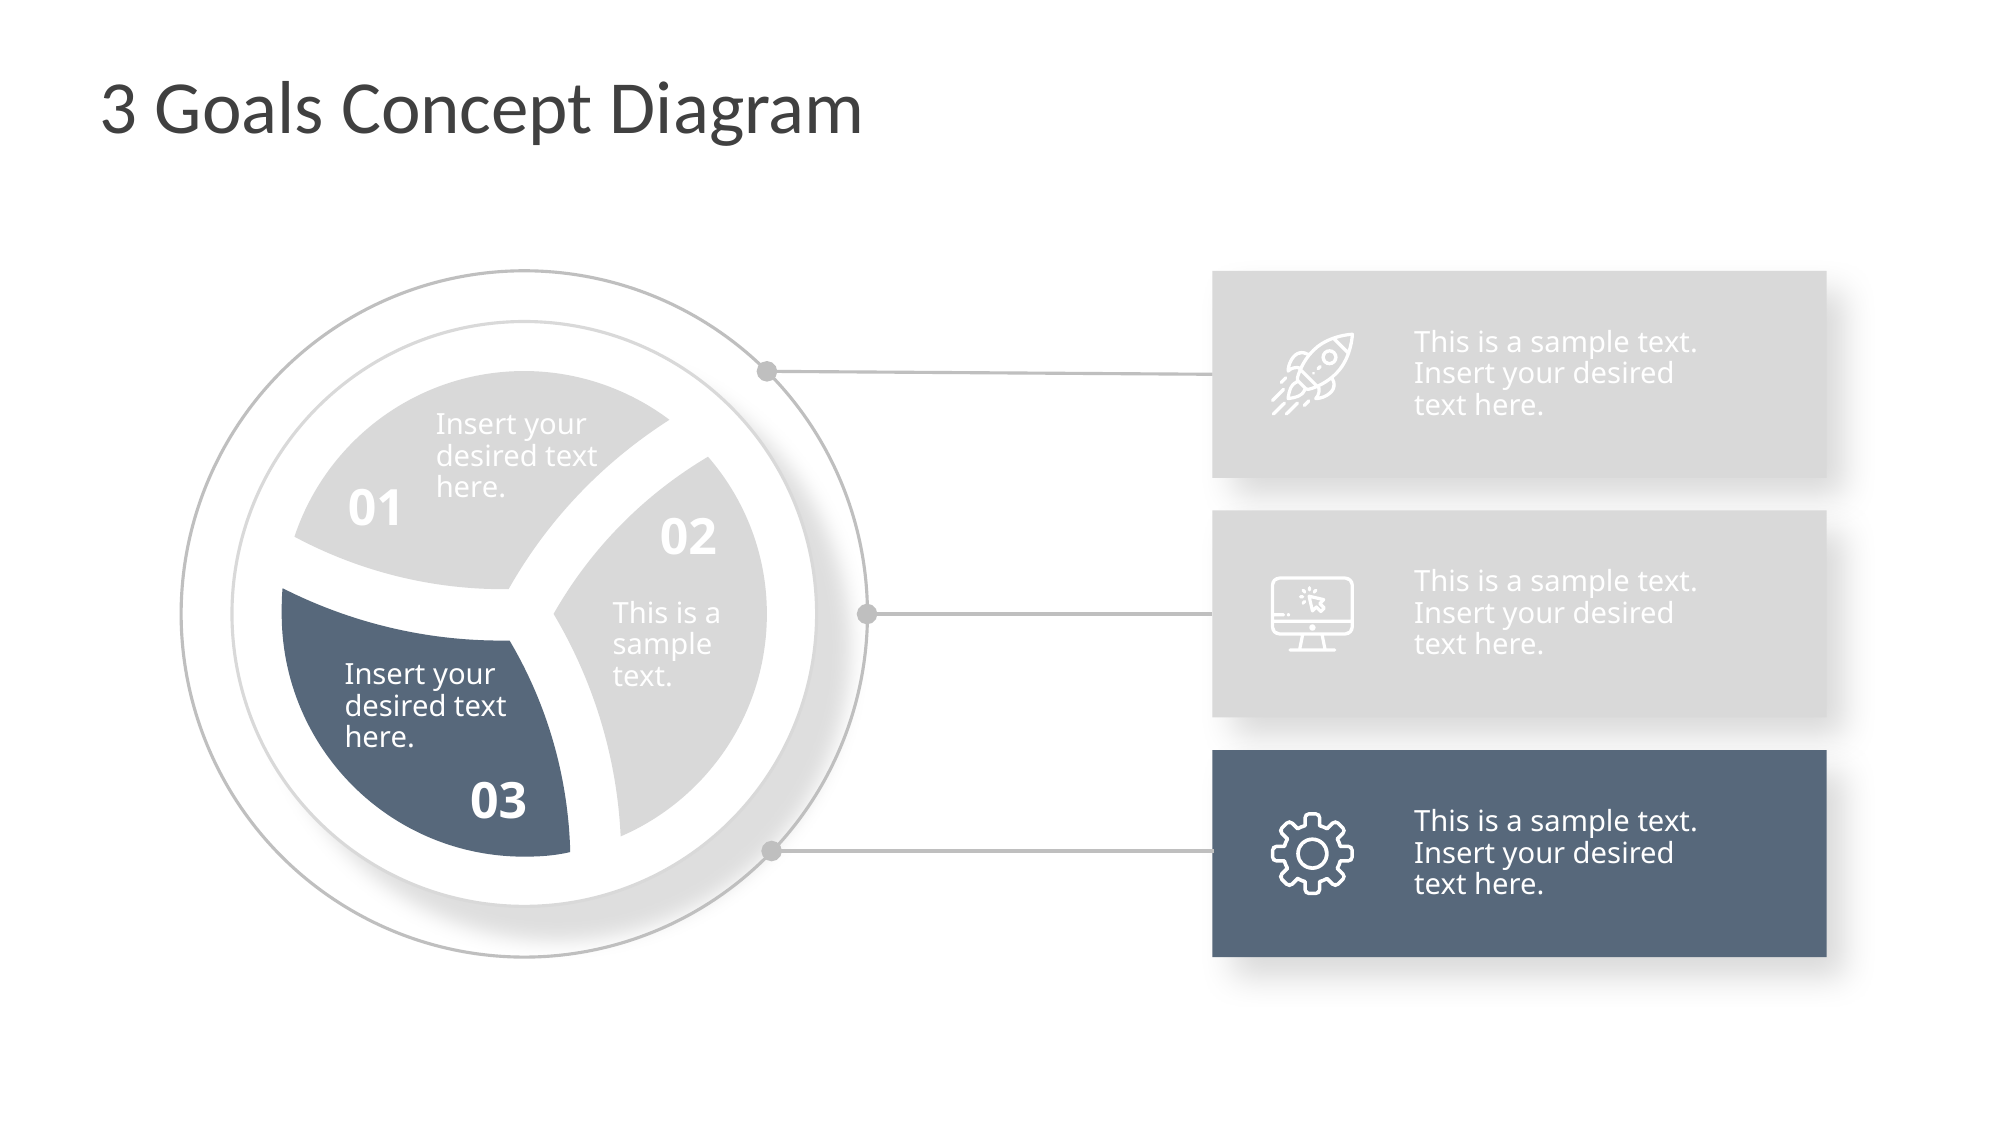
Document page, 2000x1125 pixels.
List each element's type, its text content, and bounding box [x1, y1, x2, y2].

text_box Insert your desired text here. [421, 402, 646, 512]
title 3 Goals Concept Diagram [99, 45, 1900, 162]
text_box This is a sample text. Insert your desired text here. [1414, 806, 1706, 901]
text_box This is a sample text. Insert your desired text here. [1414, 566, 1706, 662]
text_box [1210, 269, 1829, 480]
text_box Insert your desired text here. [329, 652, 529, 762]
text_box [1210, 748, 1829, 959]
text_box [1270, 332, 1355, 417]
text_box 02 [645, 496, 732, 572]
text_box 03 [455, 760, 542, 836]
text_box This is a sample text. Insert your desired text here. [1414, 327, 1706, 422]
text_box [1210, 508, 1829, 720]
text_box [766, 371, 1213, 375]
text_box This is a sample text. [597, 591, 755, 701]
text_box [1270, 811, 1355, 896]
text_box [179, 268, 870, 960]
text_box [1270, 576, 1355, 652]
text_box 01 [333, 467, 420, 543]
